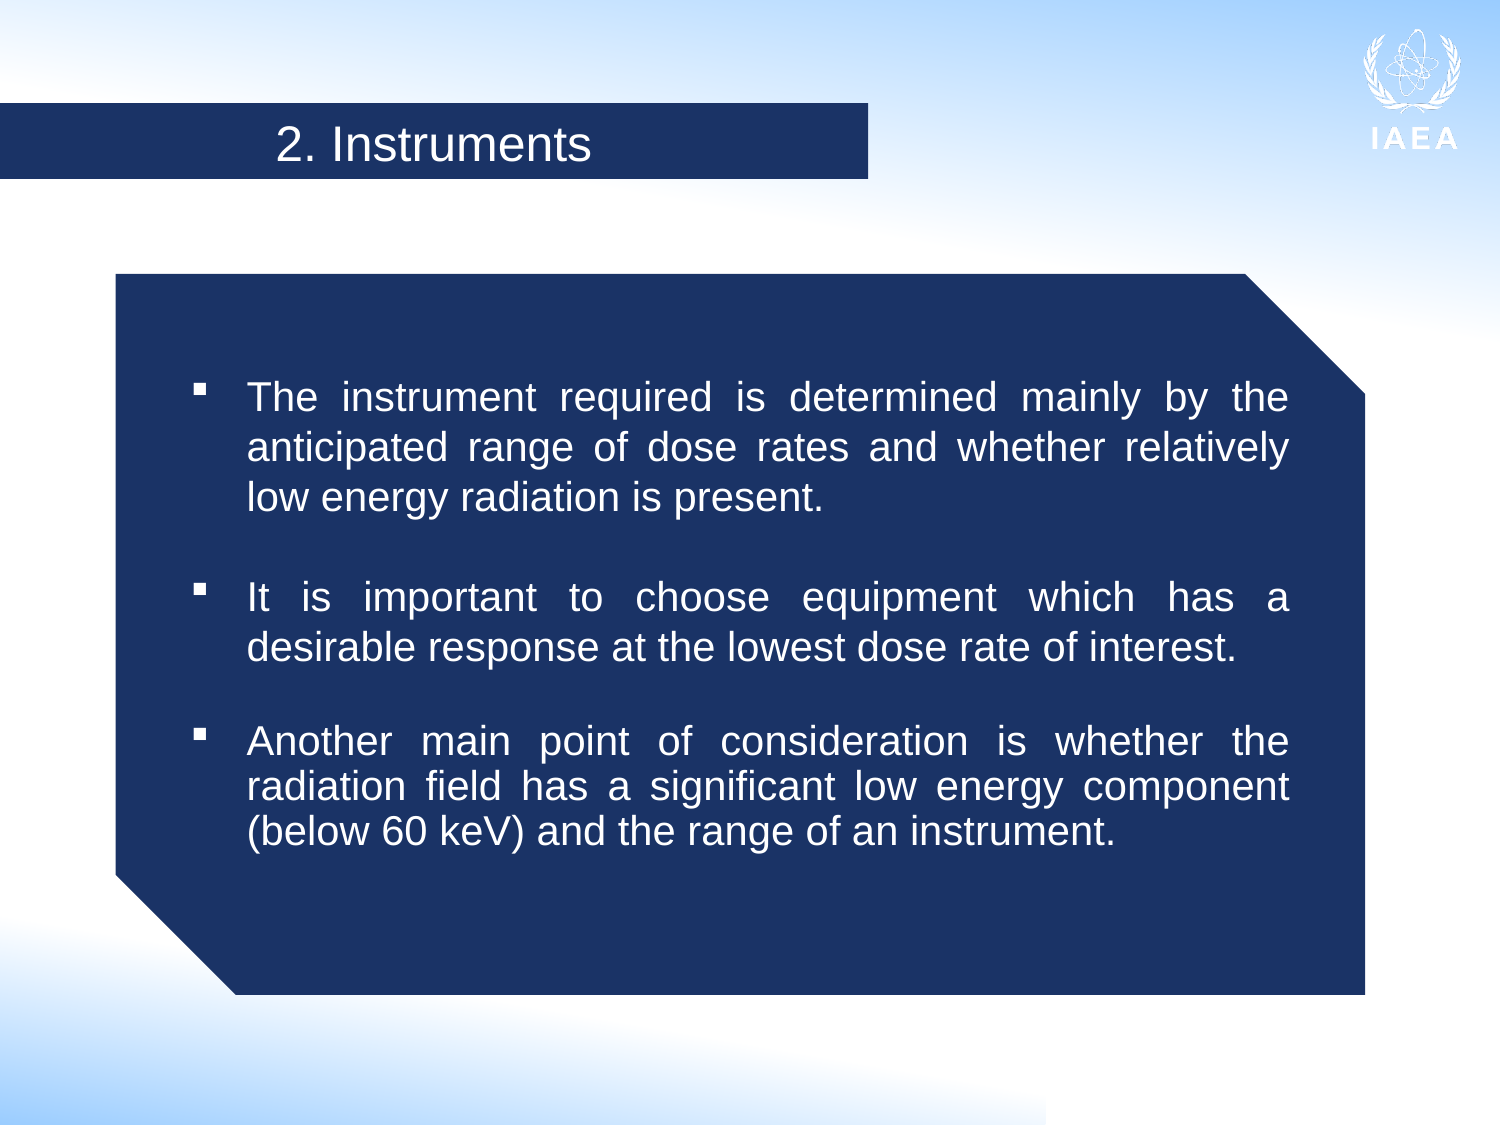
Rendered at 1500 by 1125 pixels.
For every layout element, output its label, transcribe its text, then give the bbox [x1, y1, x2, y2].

picture [1363, 29, 1461, 149]
text_box 2. Instruments [0, 101, 870, 181]
text_box The instrument required is determined mainly by the anticipated range of dose rates and whether relatively low energy radiation is present. It is important to choose equipment which has a desirable response at the lowest dose rate of interest. Another main point of consideration is whether the radiation field has a significant low energy component (below 60 keV) and the range of an instrument. [113, 271, 1368, 998]
